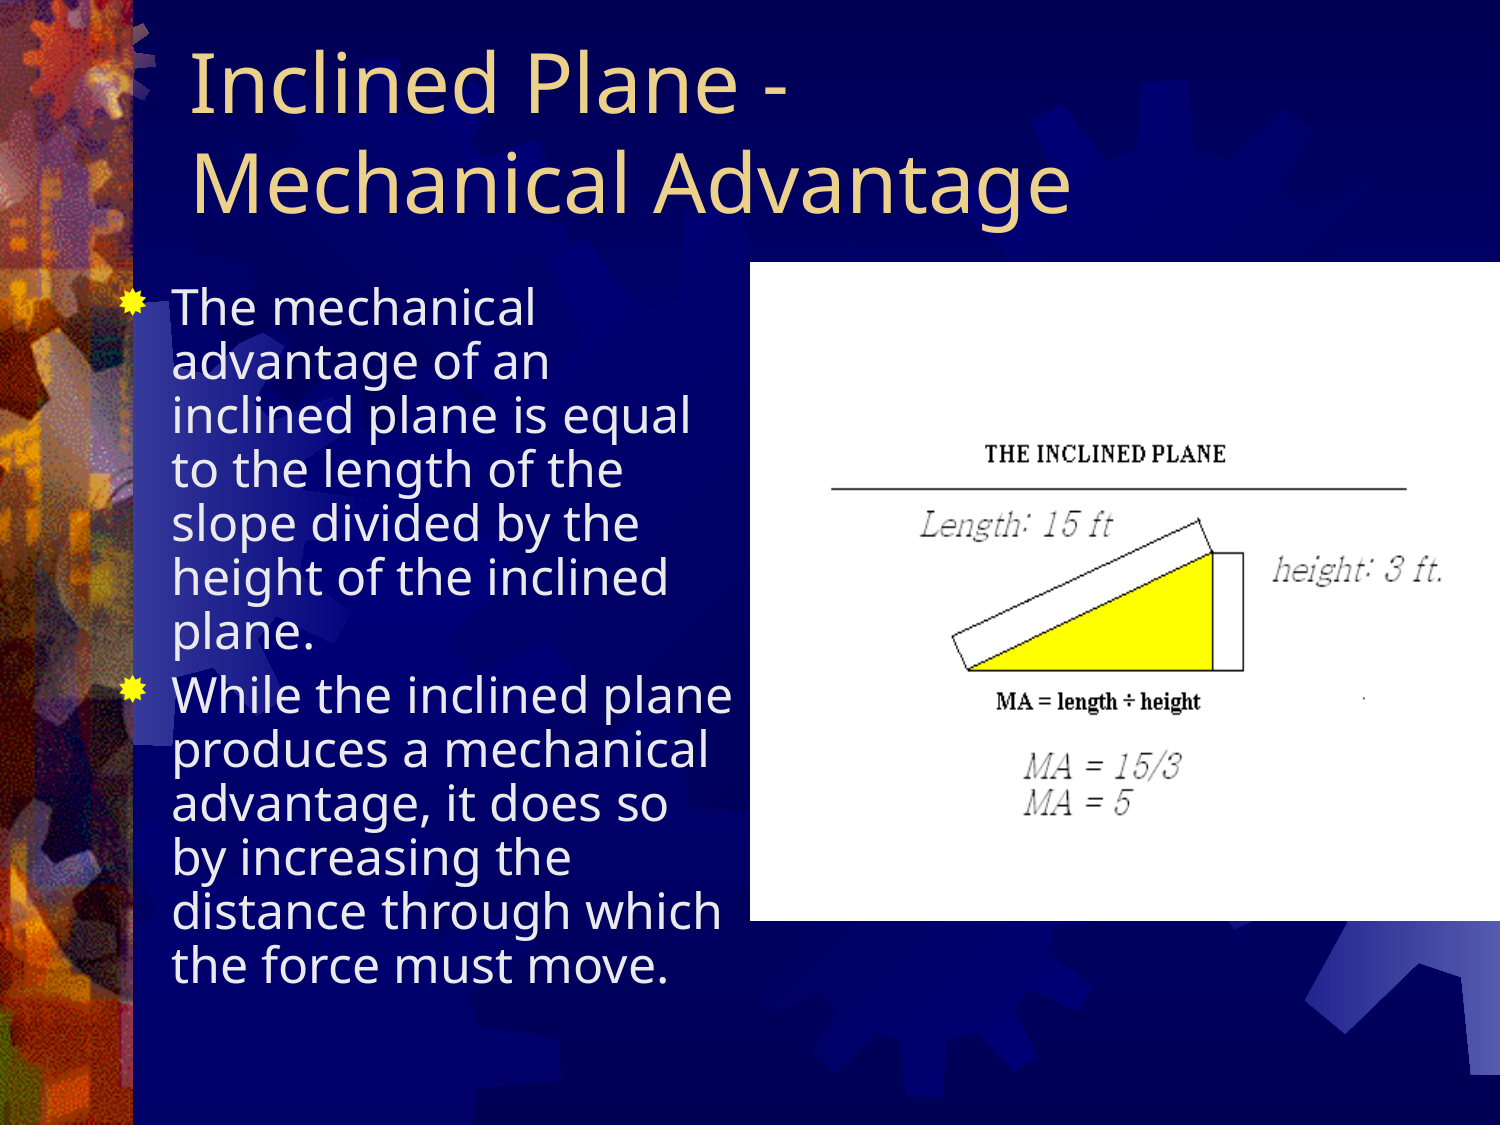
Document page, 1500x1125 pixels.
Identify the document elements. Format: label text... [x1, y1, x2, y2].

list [749, 262, 1500, 922]
list The mechanical advantage of an inclined plane is equal to the length of the slope divided by the height of the inclined plane. While the inclined plane produces a mechanical advantage, it does so by increasing the distance through which the force must move. [99, 274, 751, 951]
picture [0, 0, 133, 1125]
title Inclined Plane - Mechanical Advantage [174, 49, 1451, 238]
